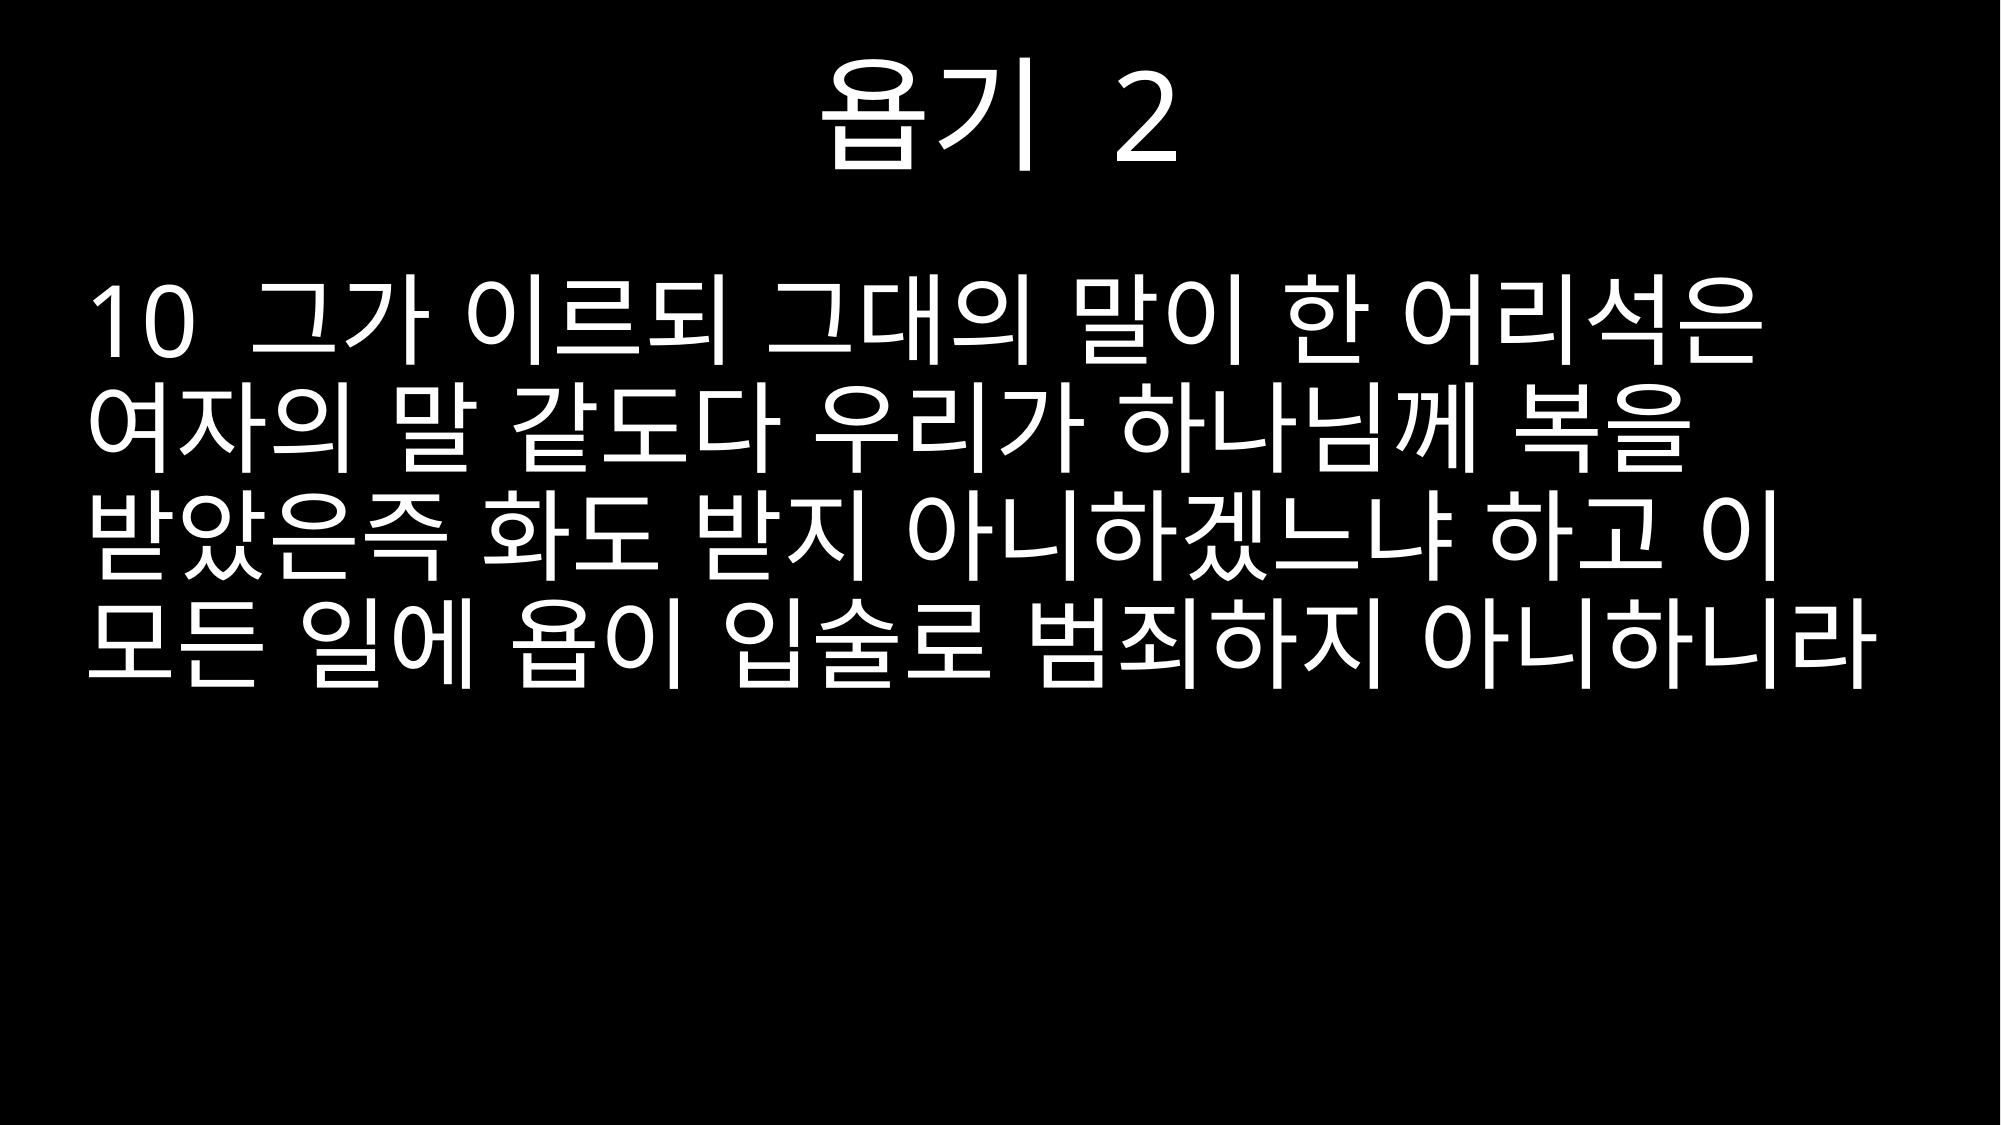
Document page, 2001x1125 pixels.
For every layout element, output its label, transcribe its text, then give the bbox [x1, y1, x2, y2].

footer 욥기 2 [0, 32, 2000, 192]
picture [0, 0, 2001, 1125]
list 10 그가 이르되 그대의 말이 한 어리석은 여자의 말 같도다 우리가 하나님께 복을 받았은즉 화도 받지 아니하겠느냐 하고 이 모든 일에 욥이 입술로 범죄하지 아니하니라 [69, 263, 1953, 423]
